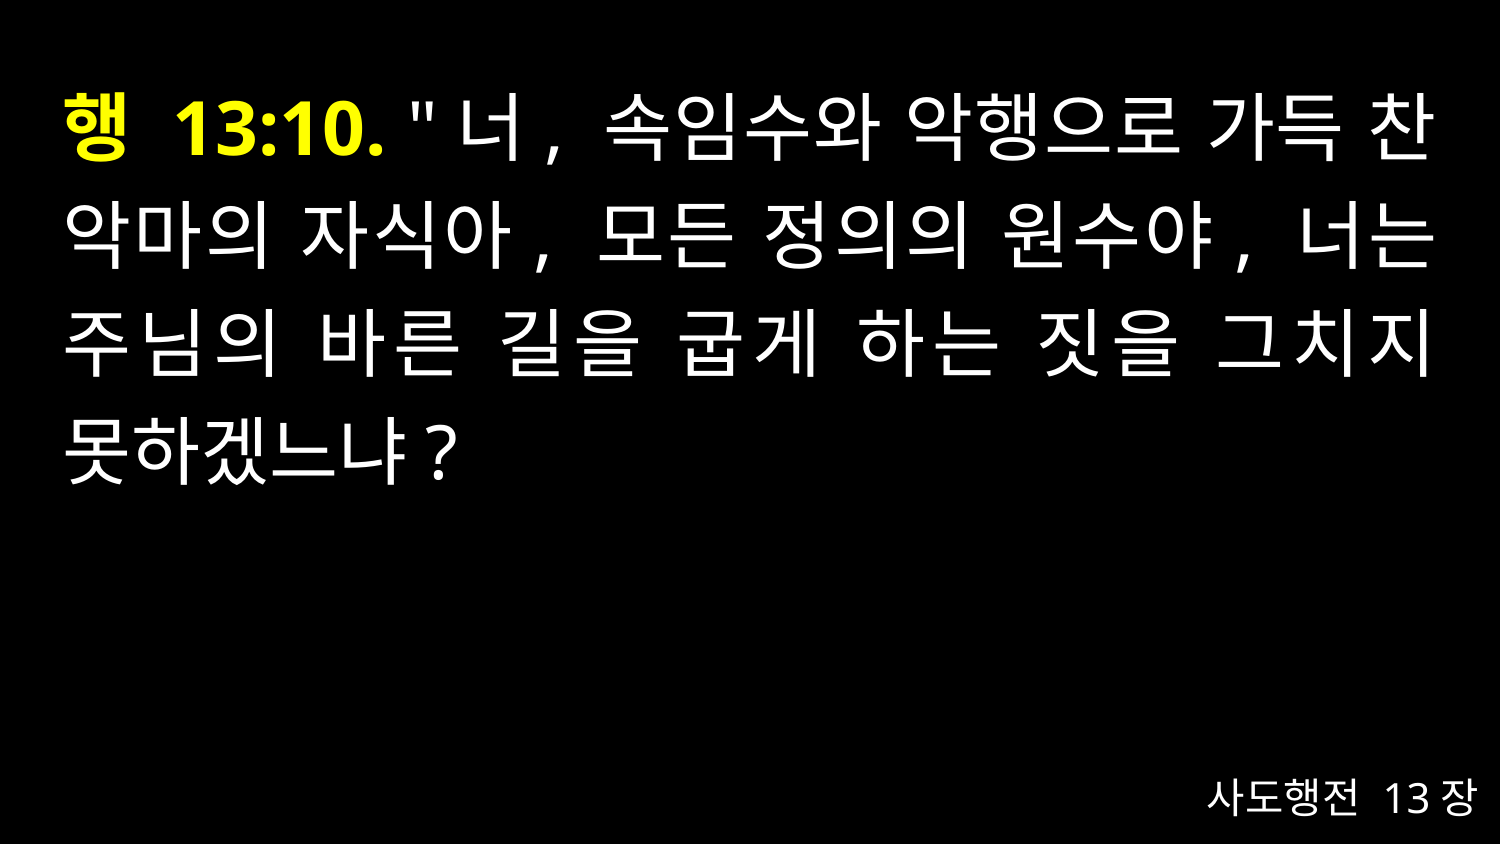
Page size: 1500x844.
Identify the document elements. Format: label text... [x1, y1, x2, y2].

title 행 13:10. "너, 속임수와 악행으로 가득 찬 악마의 자식아, 모든 정의의 원수야, 너는 주님의 바른 길을 굽게 하는 짓을 그치지 못하겠느냐? [0, 0, 1500, 844]
subtitle 사도행전 13장 [916, 770, 1500, 844]
